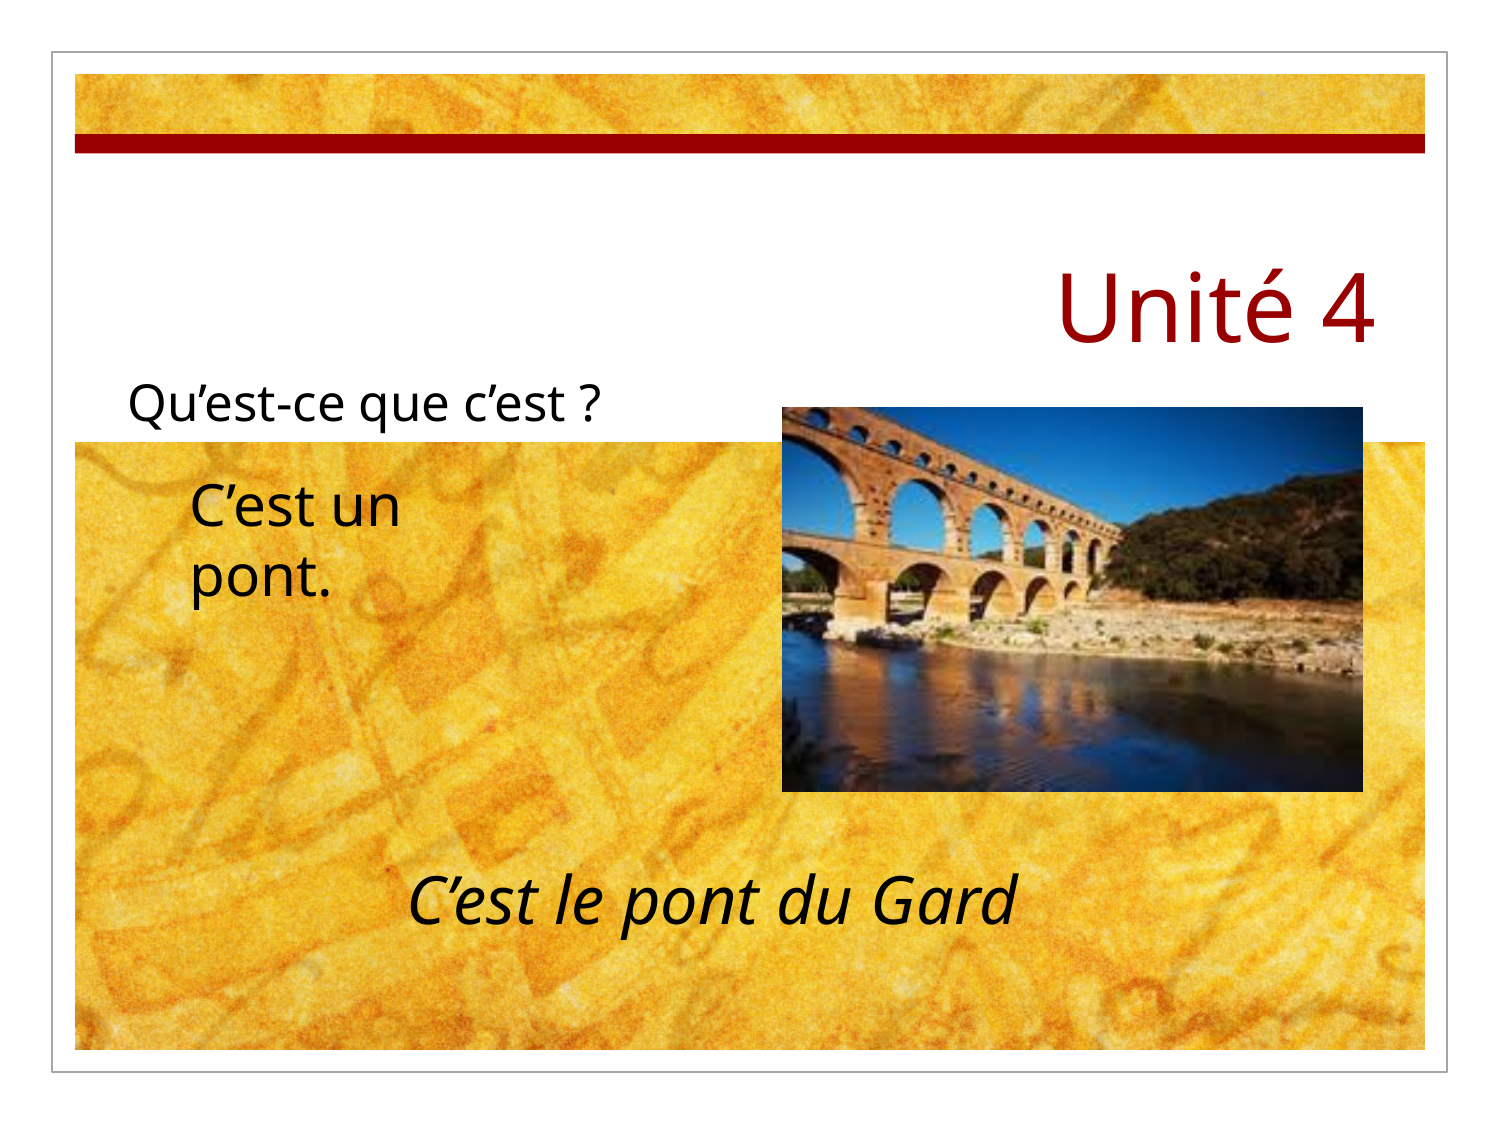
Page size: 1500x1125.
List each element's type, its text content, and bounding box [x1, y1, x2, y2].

title Unité 4 [112, 158, 1392, 362]
text_box C’est le pont du Gard [391, 850, 1034, 946]
subtitle Qu’est-ce que c’est ? [112, 362, 1392, 439]
text_box C’est un pont. [175, 460, 552, 686]
picture [75, 406, 1425, 1050]
picture [75, 74, 1425, 134]
